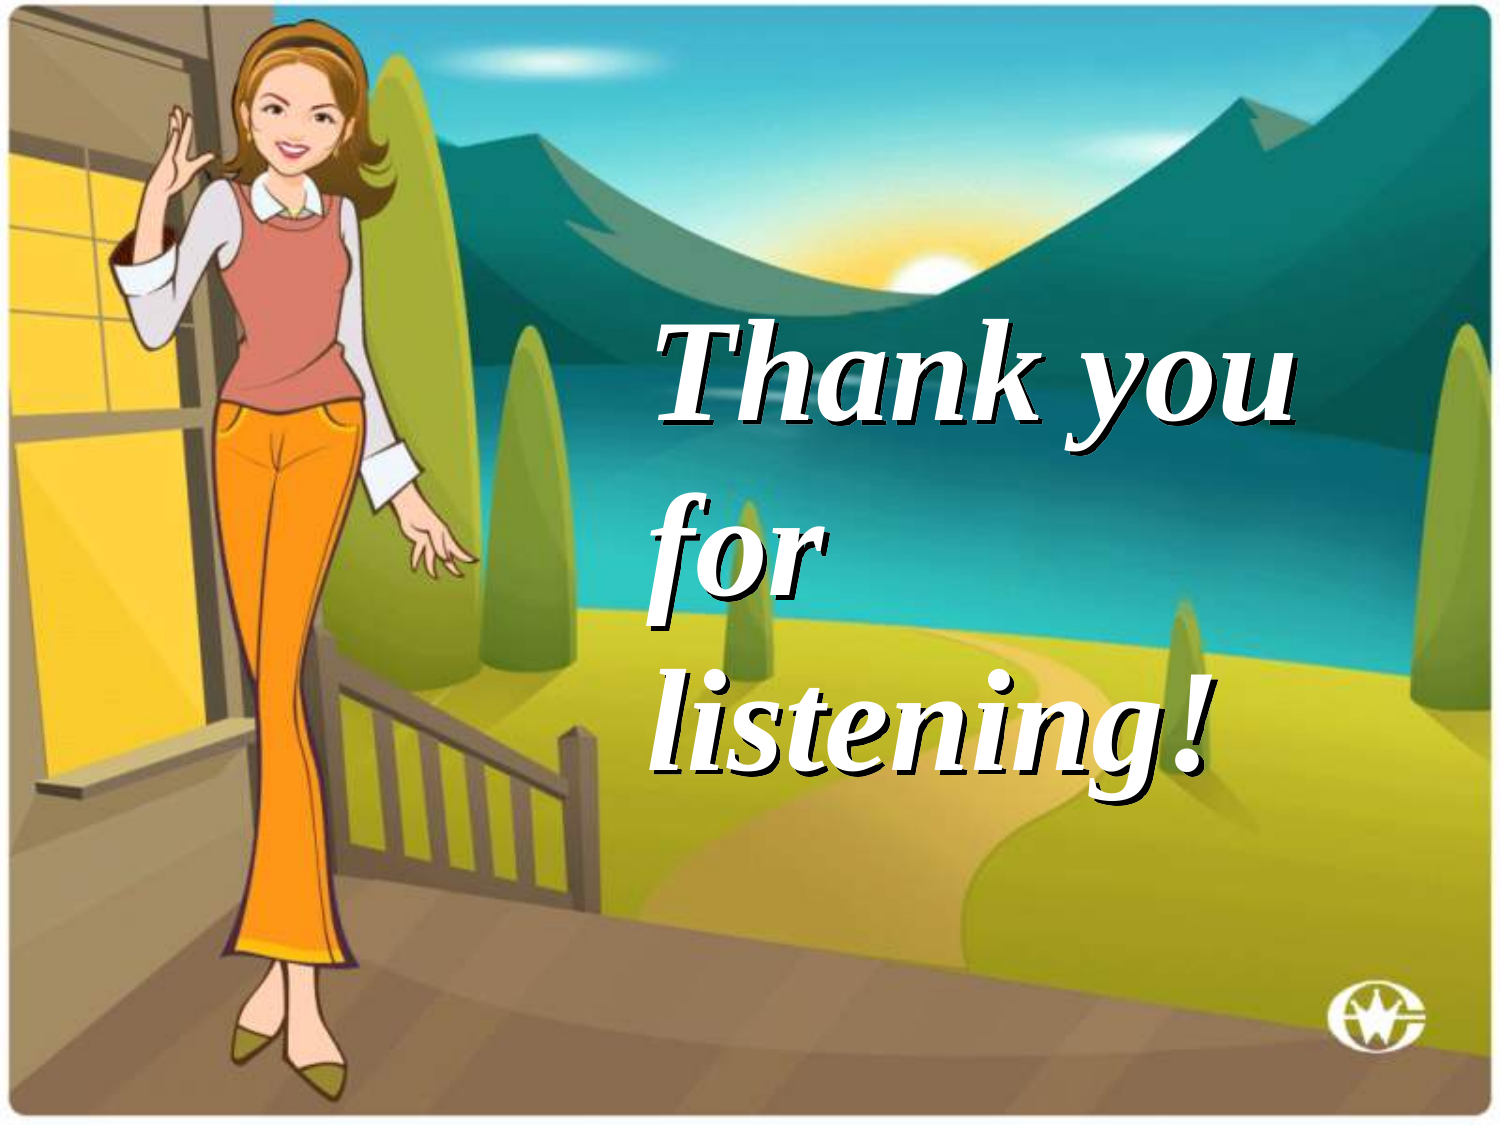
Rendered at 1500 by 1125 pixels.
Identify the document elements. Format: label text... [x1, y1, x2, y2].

picture [0, 0, 1500, 1125]
text_box Thank you for listening! [631, 267, 1447, 807]
